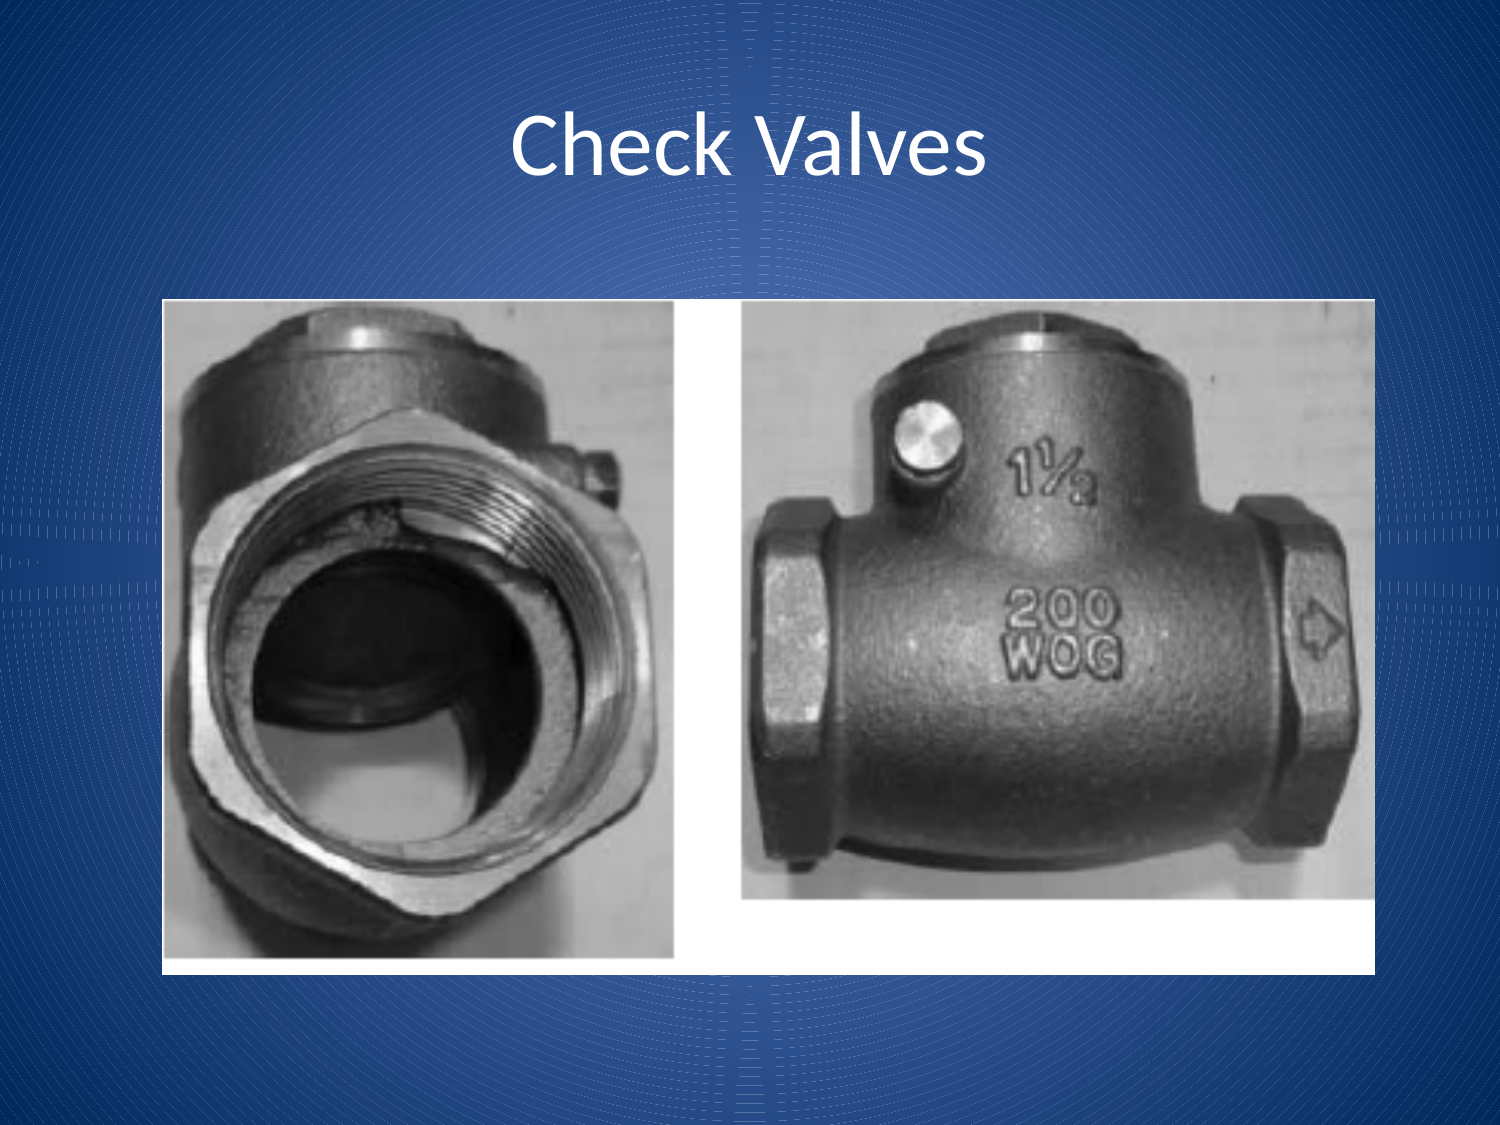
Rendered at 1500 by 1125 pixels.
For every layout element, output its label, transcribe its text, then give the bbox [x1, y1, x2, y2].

title Check Valves [75, 45, 1425, 233]
picture [162, 299, 1376, 976]
